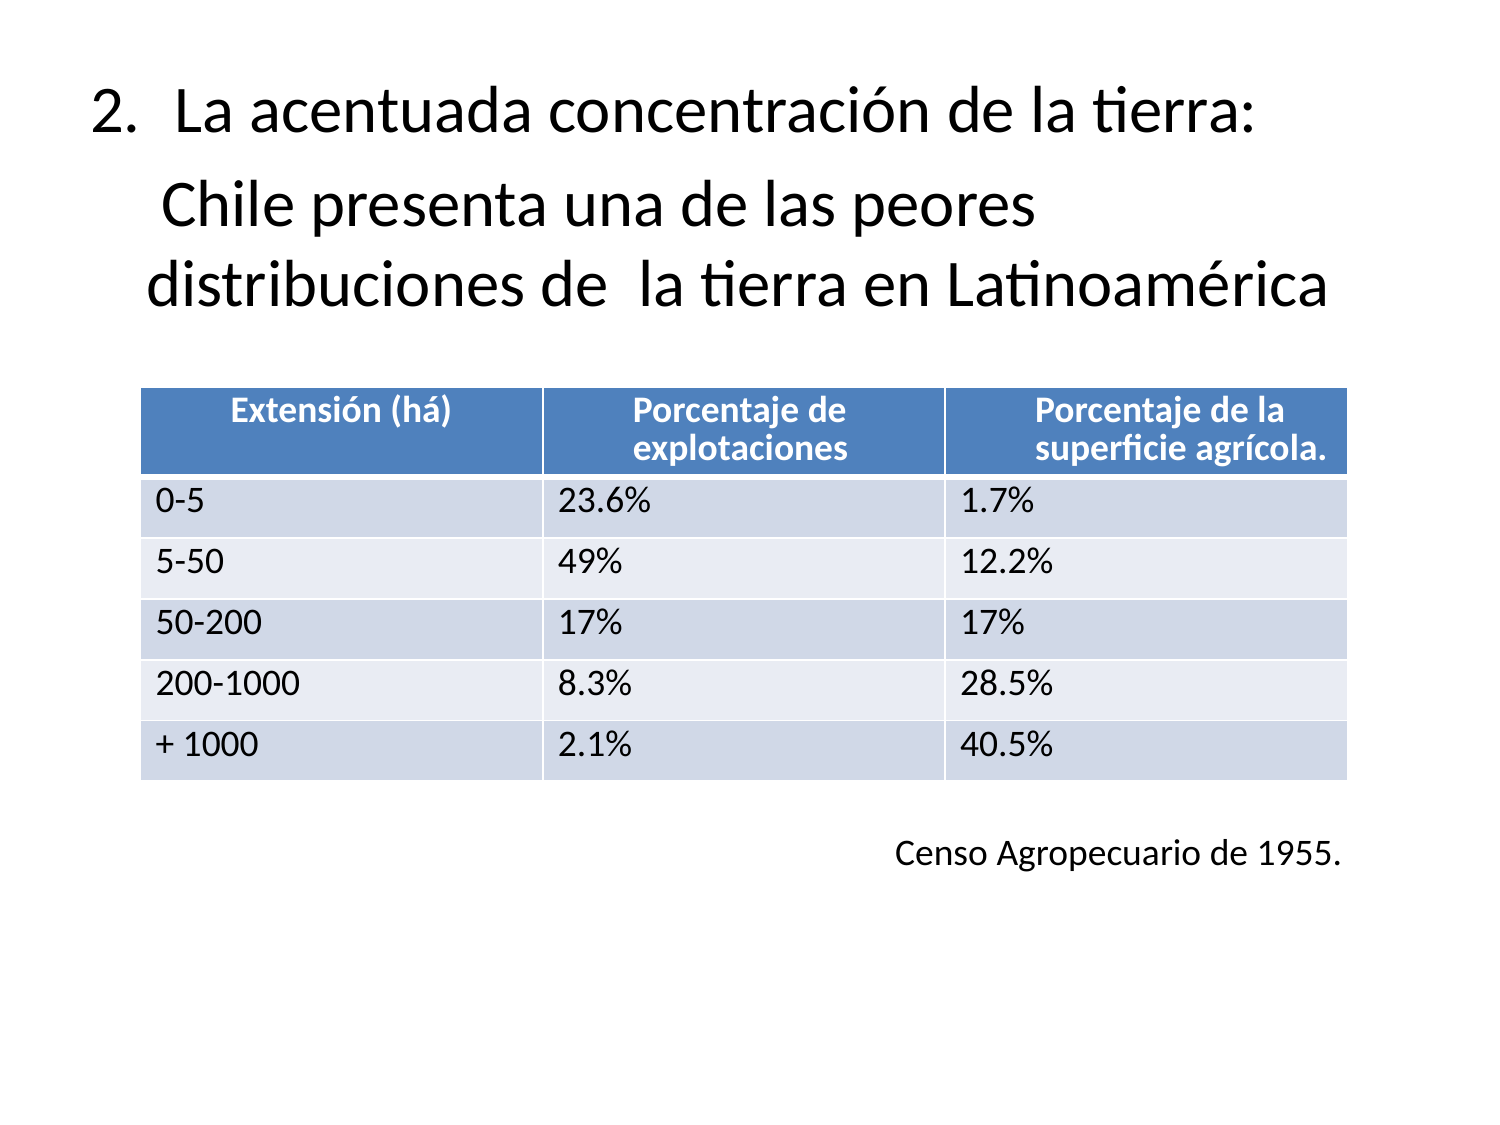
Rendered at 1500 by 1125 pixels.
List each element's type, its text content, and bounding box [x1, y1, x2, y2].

table_cell 1.7% [946, 480, 1347, 537]
table_cell 5-50 [141, 539, 542, 598]
table_cell 8.3% [544, 661, 944, 720]
table_header Porcentaje de explotaciones [544, 388, 944, 474]
text_box Censo Agropecuario de 1955. [880, 820, 1358, 880]
table_cell + 1000 [141, 721, 542, 780]
table_cell 200-1000 [141, 661, 542, 720]
table_cell 50-200 [141, 600, 542, 659]
table_cell 28.5% [946, 661, 1347, 720]
table_header Extensión (há) [141, 388, 542, 474]
table_cell 2.1% [544, 721, 944, 780]
table_cell 49% [544, 539, 944, 598]
table_cell 17% [946, 600, 1347, 659]
table_cell 12.2% [946, 539, 1347, 598]
list La acentuada concentración de la tierra: Chile presenta una de las peores distribuciones de la tierra en Latinoamérica [75, 58, 1425, 1005]
table_cell 40.5% [946, 721, 1347, 780]
table_cell 23.6% [544, 480, 944, 537]
table_cell 17% [544, 600, 944, 659]
table_header Porcentaje de la superficie agrícola. [946, 388, 1347, 474]
table_cell 0-5 [141, 480, 542, 537]
